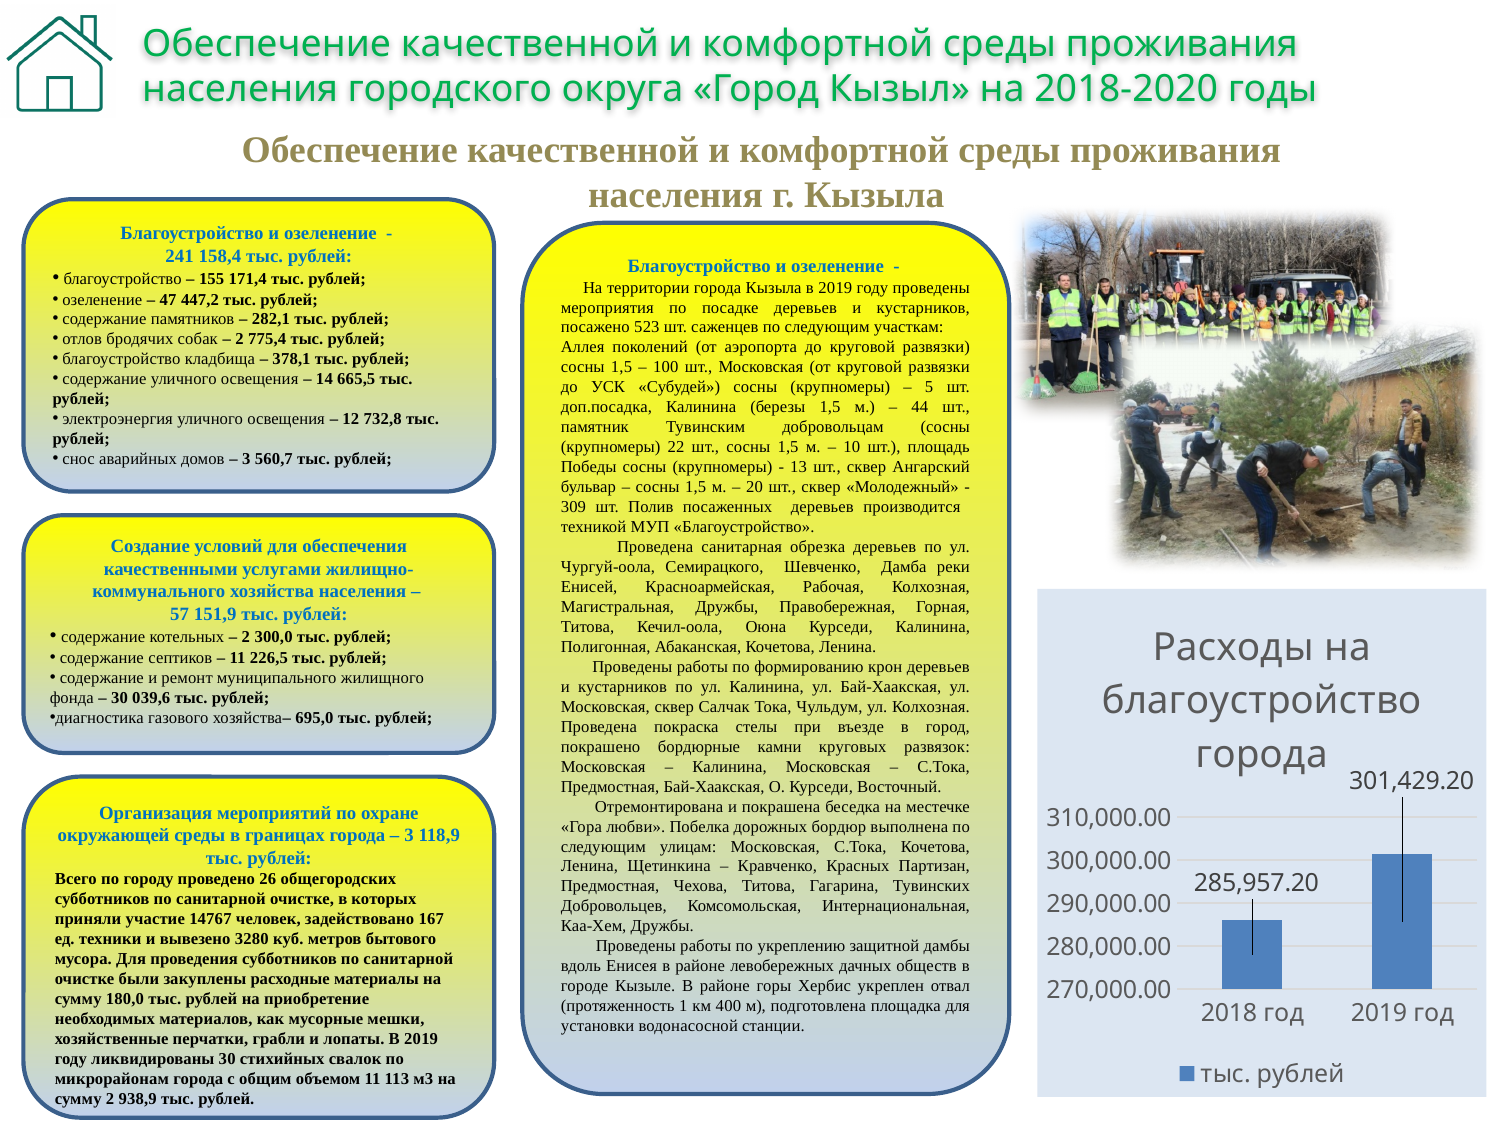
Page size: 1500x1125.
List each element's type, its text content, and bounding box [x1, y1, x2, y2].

text_box Обеспечение качественной и комфортной среды проживания населения г. Кызыла [105, 117, 1418, 222]
text_box Организация мероприятий по охране окружающей среды в границах города – 3 118,9 тыс. рублей: Всего по городу проведено 26 общегородских субботников по санитарной очистке, в которых приняли участие 14767 человек, задействовано 167 ед. техники и вывезено 3280 куб. метров бытового мусора. Для проведения субботников по санитарной очистке были закуплены расходные материалы на сумму 180,0 тыс. рублей на приобретение необходимых материалов, как мусорные мешки, хозяйственные перчатки, грабли и лопаты. В 2019 году ликвидированы 30 стихийных свалок по микрорайонам города с общим объемом 11 113 м3 на сумму 2 938,9 тыс. рублей. [21, 774, 497, 1120]
picture [0, 4, 116, 118]
text_box Благоустройство и озеленение - 241 158,4 тыс. рублей: благоустройство – 155 171,4 тыс. рублей; озеленение – 47 447,2 тыс. рублей; содержание памятников – 282,1 тыс. рублей; отлов бродячих собак – 2 775,4 тыс. рублей; благоустройство кладбища – 378,1 тыс. рублей; содержание уличного освещения – 14 665,5 тыс. рублей; электроэнергия уличного освещения – 12 732,8 тыс. рублей; снос аварийных домов – 3 560,7 тыс. рублей; [21, 197, 497, 494]
text_box Создание условий для обеспечения качественными услугами жилищно-коммунального хозяйства населения – 57 151,9 тыс. рублей: содержание котельных – 2 300,0 тыс. рублей; содержание септиков – 11 226,5 тыс. рублей; содержание и ремонт муниципального жилищного фонда – 30 039,6 тыс. рублей; диагностика газового хозяйства– 695,0 тыс. рублей; [21, 513, 497, 756]
text_box Благоустройство и озеленение - На территории города Кызыла в 2019 году проведены мероприятия по посадке деревьев и кустарников, посажено 523 шт. саженцев по следующим участкам: Аллея поколений (от аэропорта до круговой развязки) сосны 1,5 – 100 шт., Московская (от круговой развязки до УСК «Субудей») сосны (крупномеры) – 5 шт. доп.посадка, Калинина (березы 1,5 м.) – 44 шт., памятник Тувинским добровольцам (сосны (крупномеры) 22 шт., сосны 1,5 м. – 10 шт.), площадь Победы сосны (крупномеры) - 13 шт., сквер Ангарский бульвар – сосны 1,5 м. – 20 шт., сквер «Молодежный» - 309 шт. Полив посаженных деревьев производится техникой МУП «Благоустройство». Проведена санитарная обрезка деревьев по ул. Чургуй-оола, Семирацкого, Шевченко, Дамба реки Енисей, Красноармейская, Рабочая, Колхозная, Магистральная, Дружбы, Правобережная, Горная, Титова, Кечил-оола, Оюна Курседи, Калинина, Полигонная, Абаканская, Кочетова, Ленина. Проведены работы по формированию крон деревьев и кустарников по ул. Калинина, ул. Бай-Хаакская, ул. Московская, сквер Салчак Тока, Чульдум, ул. Колхозная. Проведена покраска стелы при въезде в город, покрашено бордюрные камни круговых развязок: Московская – Калинина, Московская – С.Тока, Предмостная, Бай-Хаакская, О. Курседи, Восточный. Отремонтирована и покрашена беседка на местечке «Гора любви». Побелка дорожных бордюр выполнена по следующим улицам: Московская, С.Тока, Кочетова, Ленина, Щетинкина – Кравченко, Красных Партизан, Предмостная, Чехова, Титова, Гагарина, Тувинских Добровольцев, Комсомольская, Интернациональная, Каа-Хем, Дружбы. Проведены работы по укреплению защитной дамбы вдоль Енисея в районе левобережных дачных обществ в городе Кызыле. В районе горы Хербис укреплен отвал (протяженность 1 км 400 м), подготовлена площадка для установки водонасосной станции. [520, 220, 1012, 1097]
chart [1037, 588, 1487, 1098]
picture [1008, 204, 1487, 575]
text_box Обеспечение качественной и комфортной среды проживания населения городского округа «Город Кызыл» на 2018-2020 годы [126, 5, 1403, 123]
